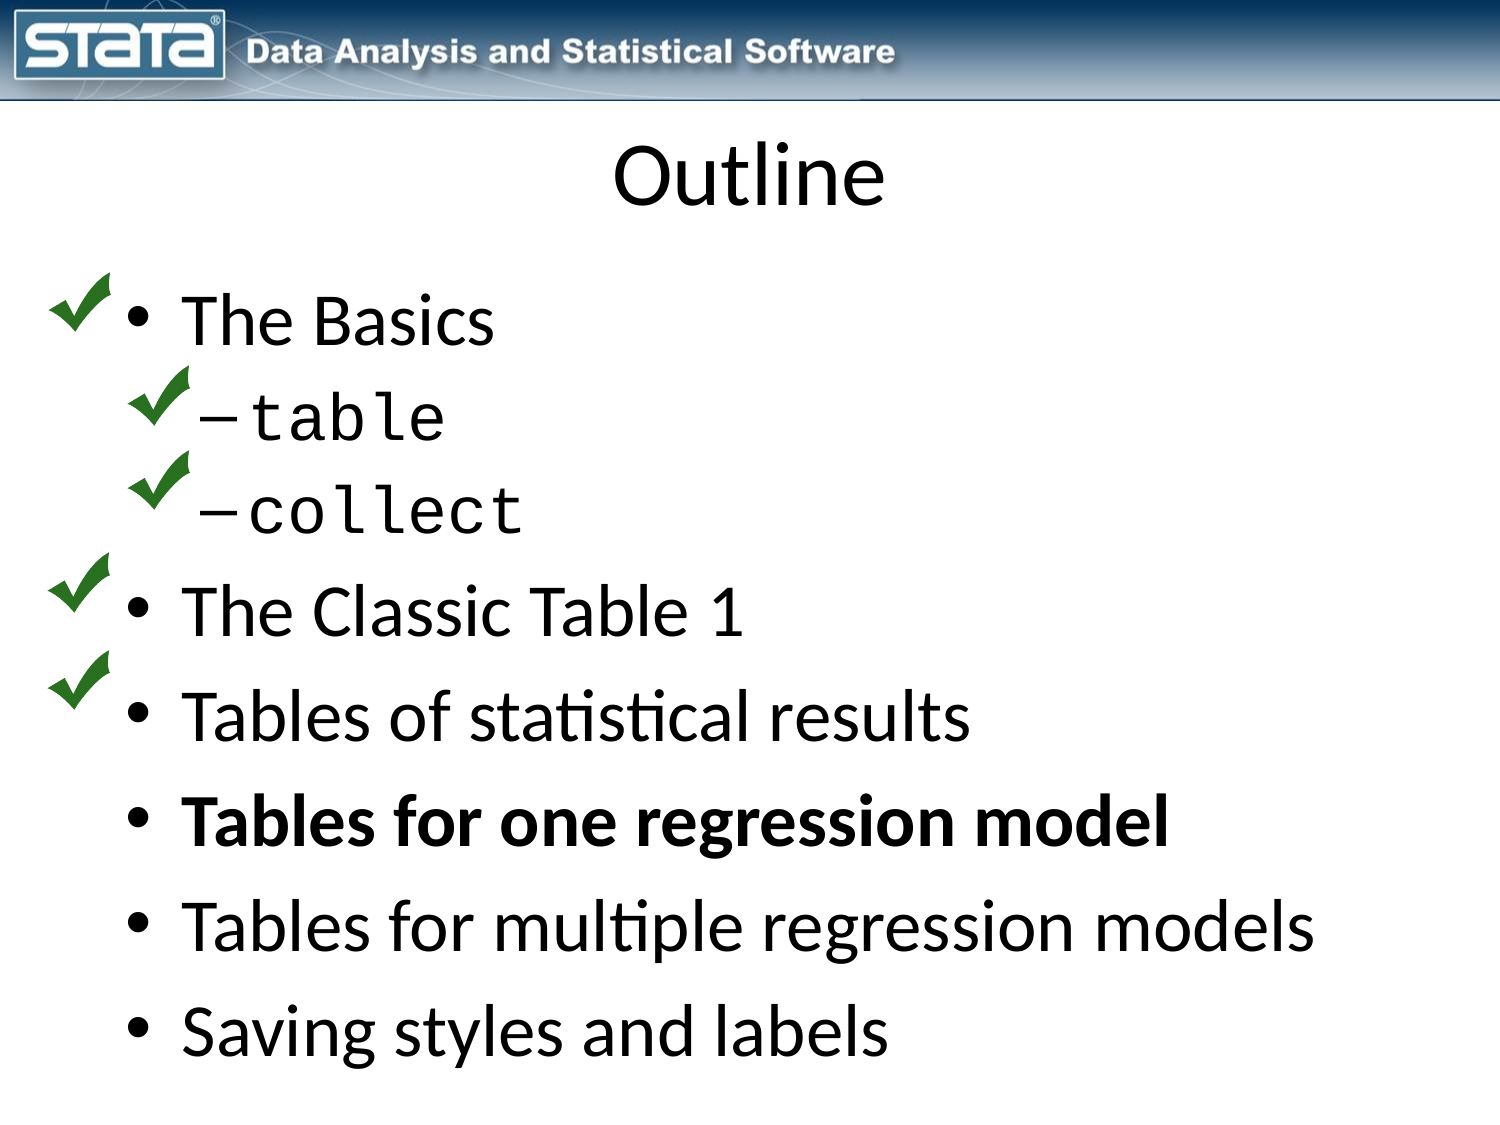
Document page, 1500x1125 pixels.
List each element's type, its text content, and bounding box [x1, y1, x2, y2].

picture [127, 365, 191, 426]
picture [0, 0, 1500, 102]
title Outline [0, 108, 1500, 238]
picture [48, 272, 113, 333]
picture [47, 649, 111, 710]
list The Basics table collect The Classic Table 1 Tables of statistical results Tables for one regression model Tables for multiple regression models Saving styles and labels [110, 262, 1399, 1088]
picture [47, 552, 111, 613]
picture [127, 450, 191, 511]
